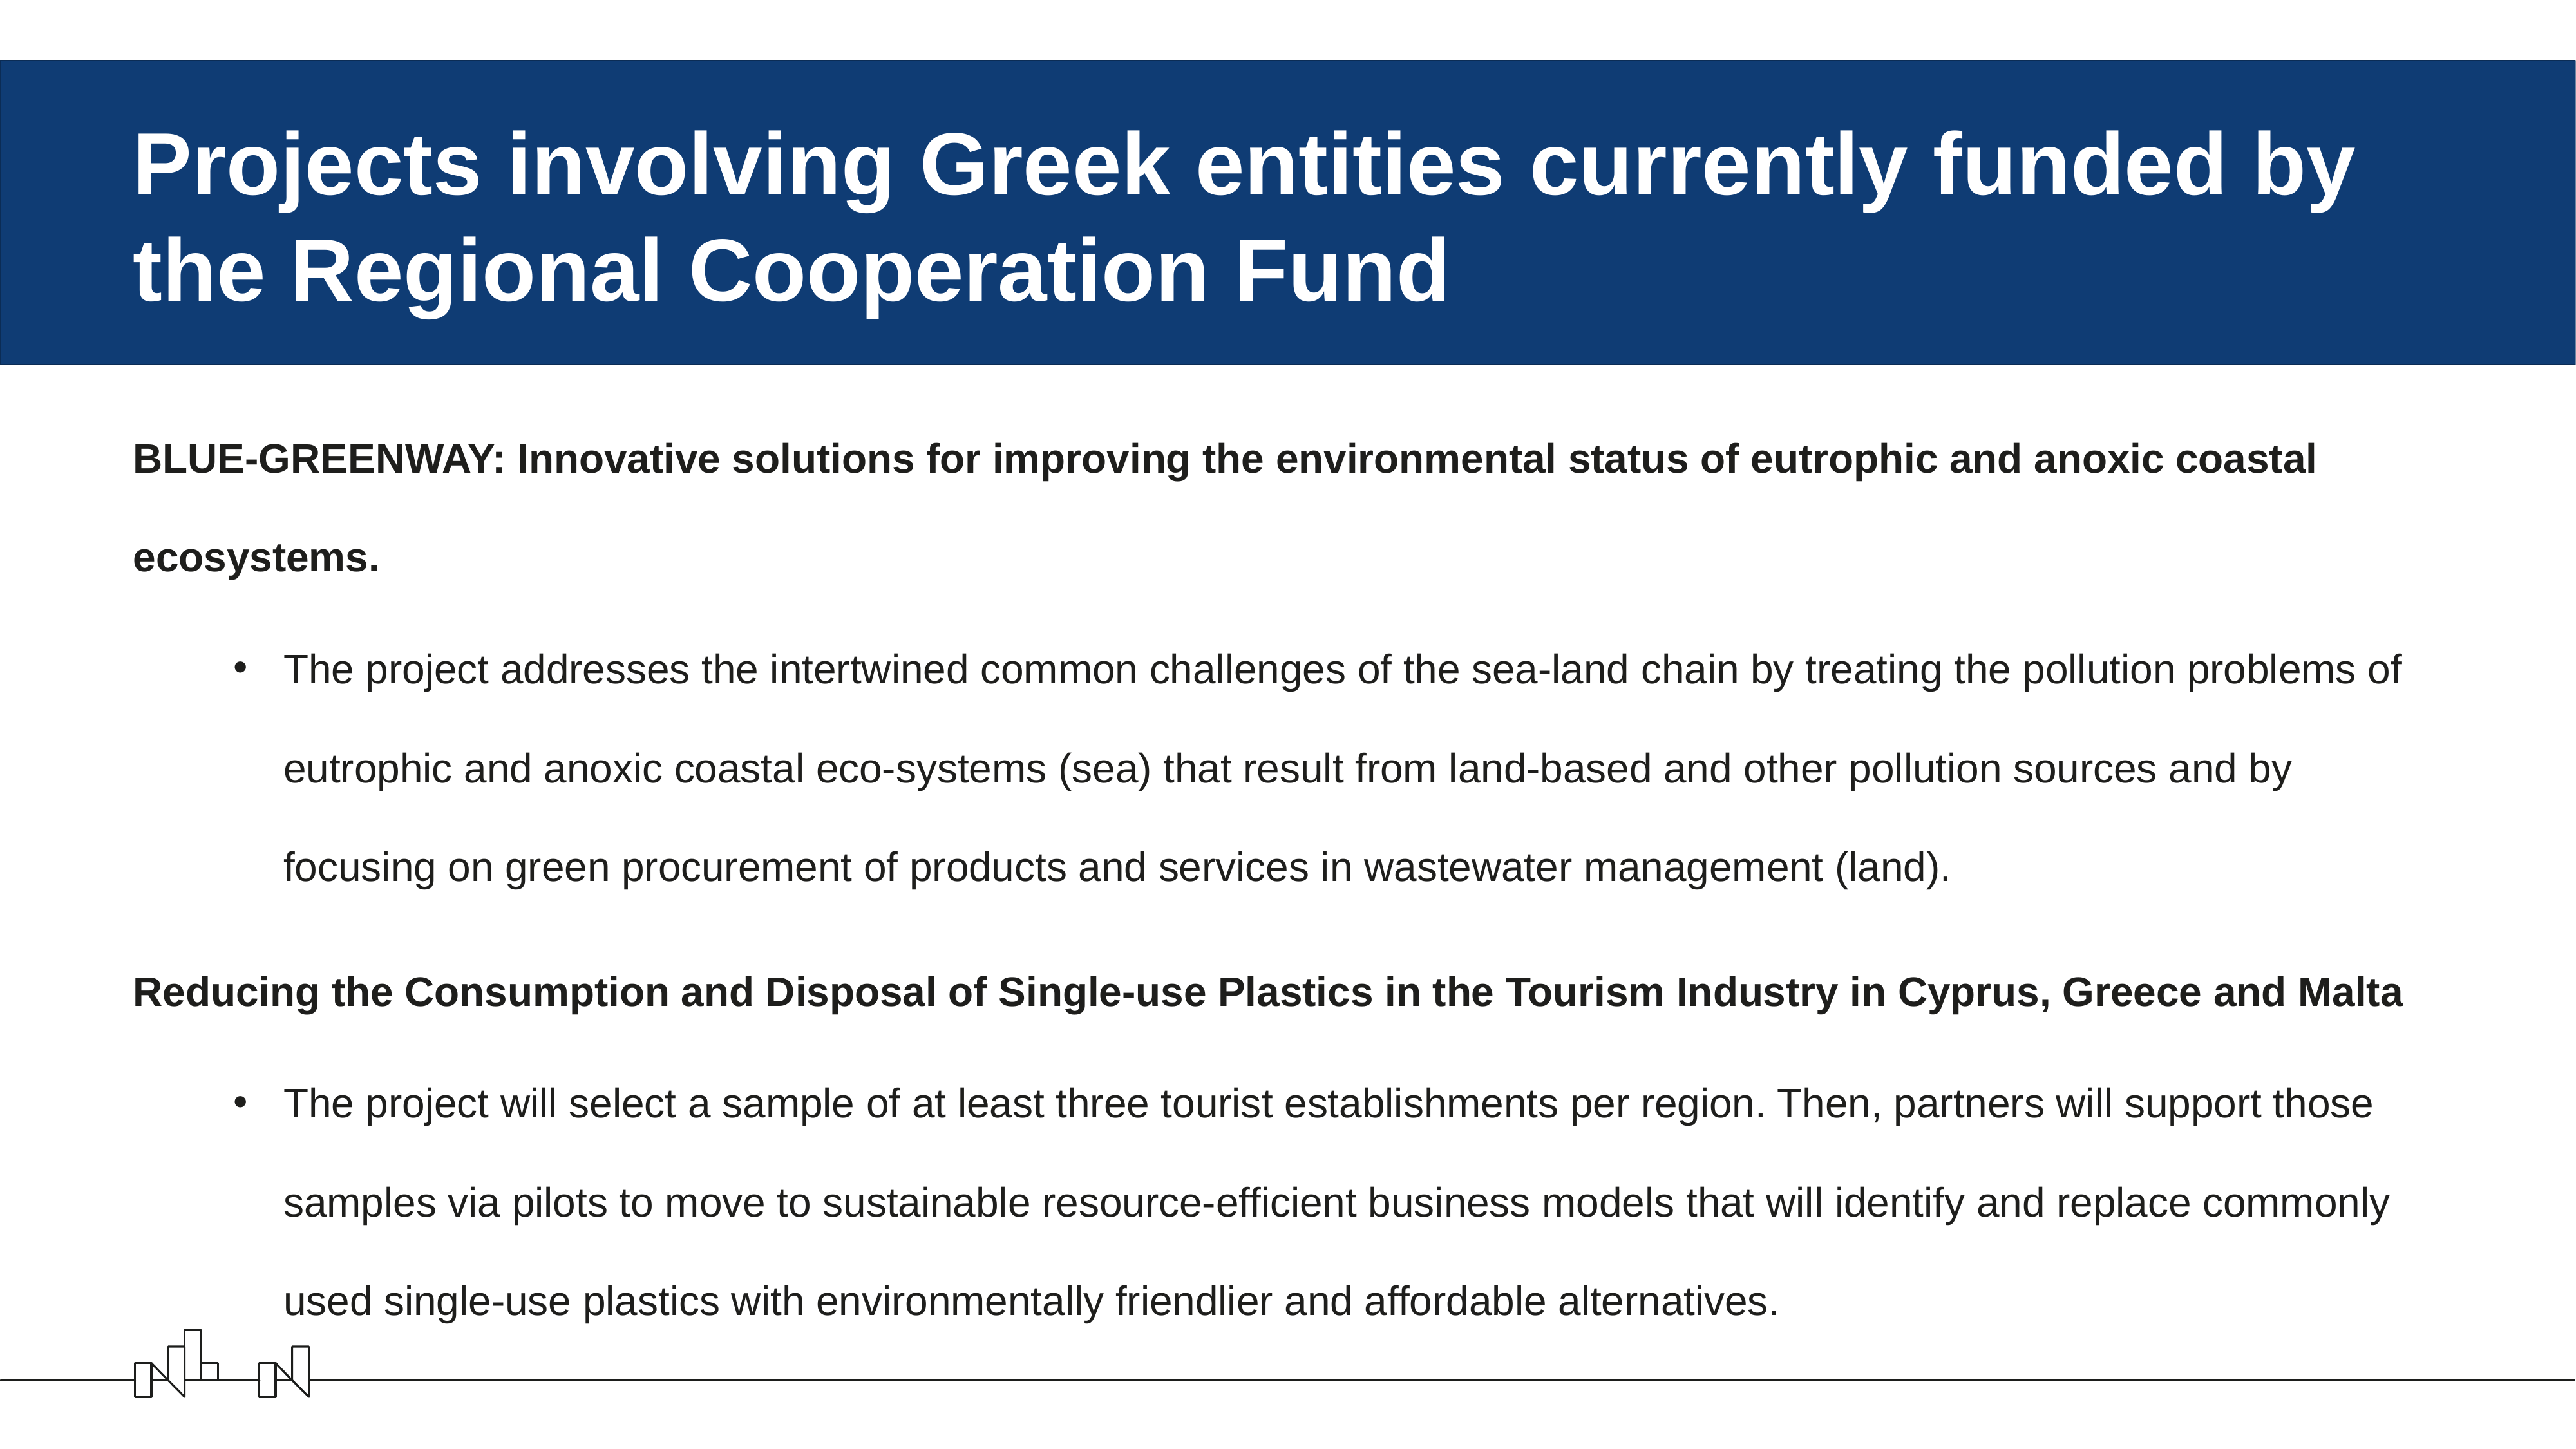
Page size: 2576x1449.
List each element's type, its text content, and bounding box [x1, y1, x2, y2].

text_box [0, 60, 2576, 365]
list BLUE-GREENWAY: Innovative solutions for improving the environmental status of eutrophic and anoxic coastal ecosystems. The project addresses the intertwined common challenges of the sea-land chain by treating the pollution problems of eutrophic and anoxic coastal eco-systems (sea) that result from land-based and other pollution sources and by focusing on green procurement of products and services in wastewater management (land). Reducing the Consumption and Disposal of Single-use Plastics in the Tourism Industry in Cyprus, Greece and Malta The project will select a sample of at least three tourist establishments per region. Then, partners will support those samples via pilots to move to sustainable resource-efficient business models that will identify and replace commonly used single-use plastics with environmentally friendlier and affordable alternatives. [133, 382, 2443, 1343]
text_box Projects involving Greek entities currently funded by the Regional Cooperation Fund [133, 106, 2443, 319]
